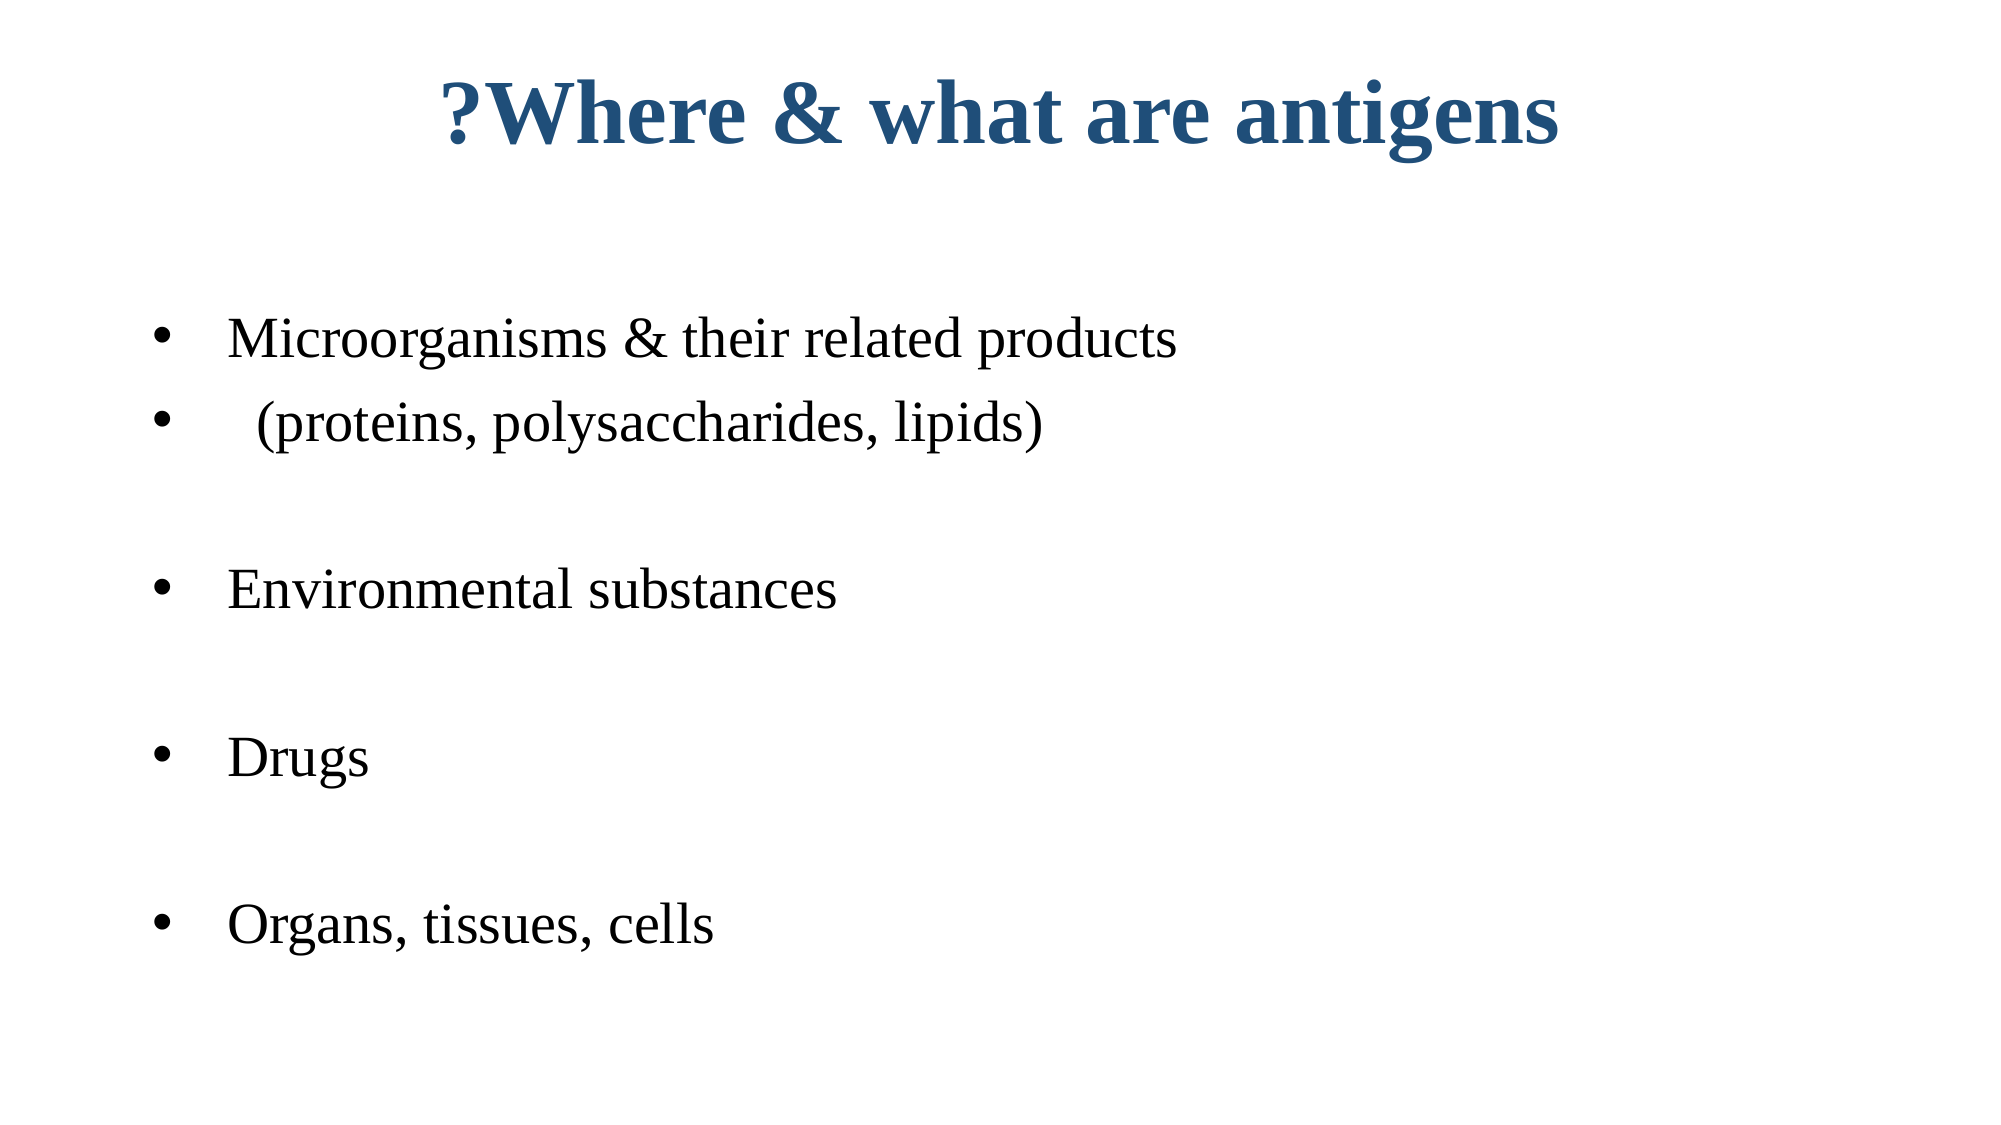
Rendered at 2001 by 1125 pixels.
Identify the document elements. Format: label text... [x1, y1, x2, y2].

list Microorganisms & their related products (proteins, polysaccharides, lipids) Environmental substances Drugs Organs, tissues, cells [137, 299, 1863, 1014]
title Where & what are antigens? [137, 59, 1863, 278]
